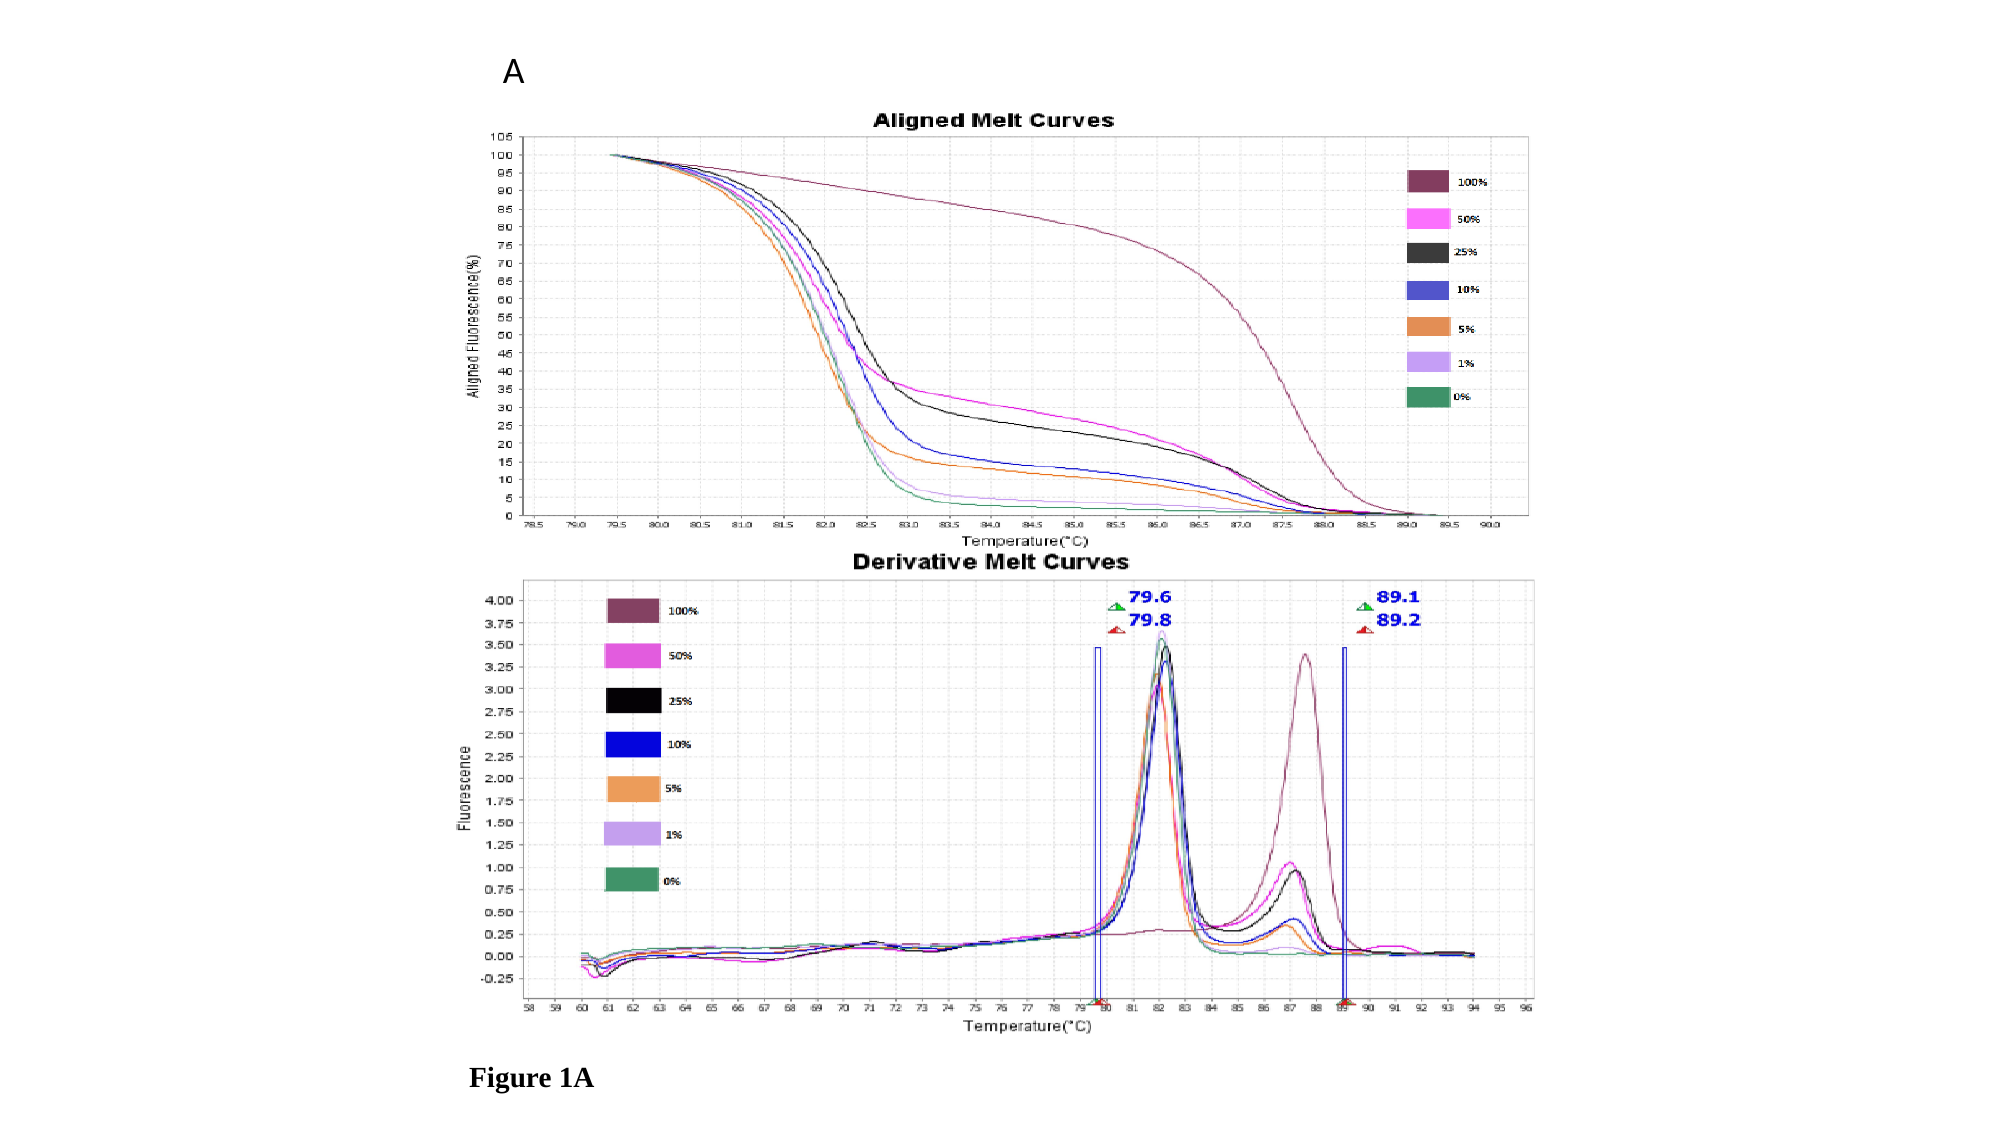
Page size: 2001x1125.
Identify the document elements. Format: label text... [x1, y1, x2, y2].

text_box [352, 32, 1564, 1049]
title Figure 1A [454, 914, 2000, 1125]
